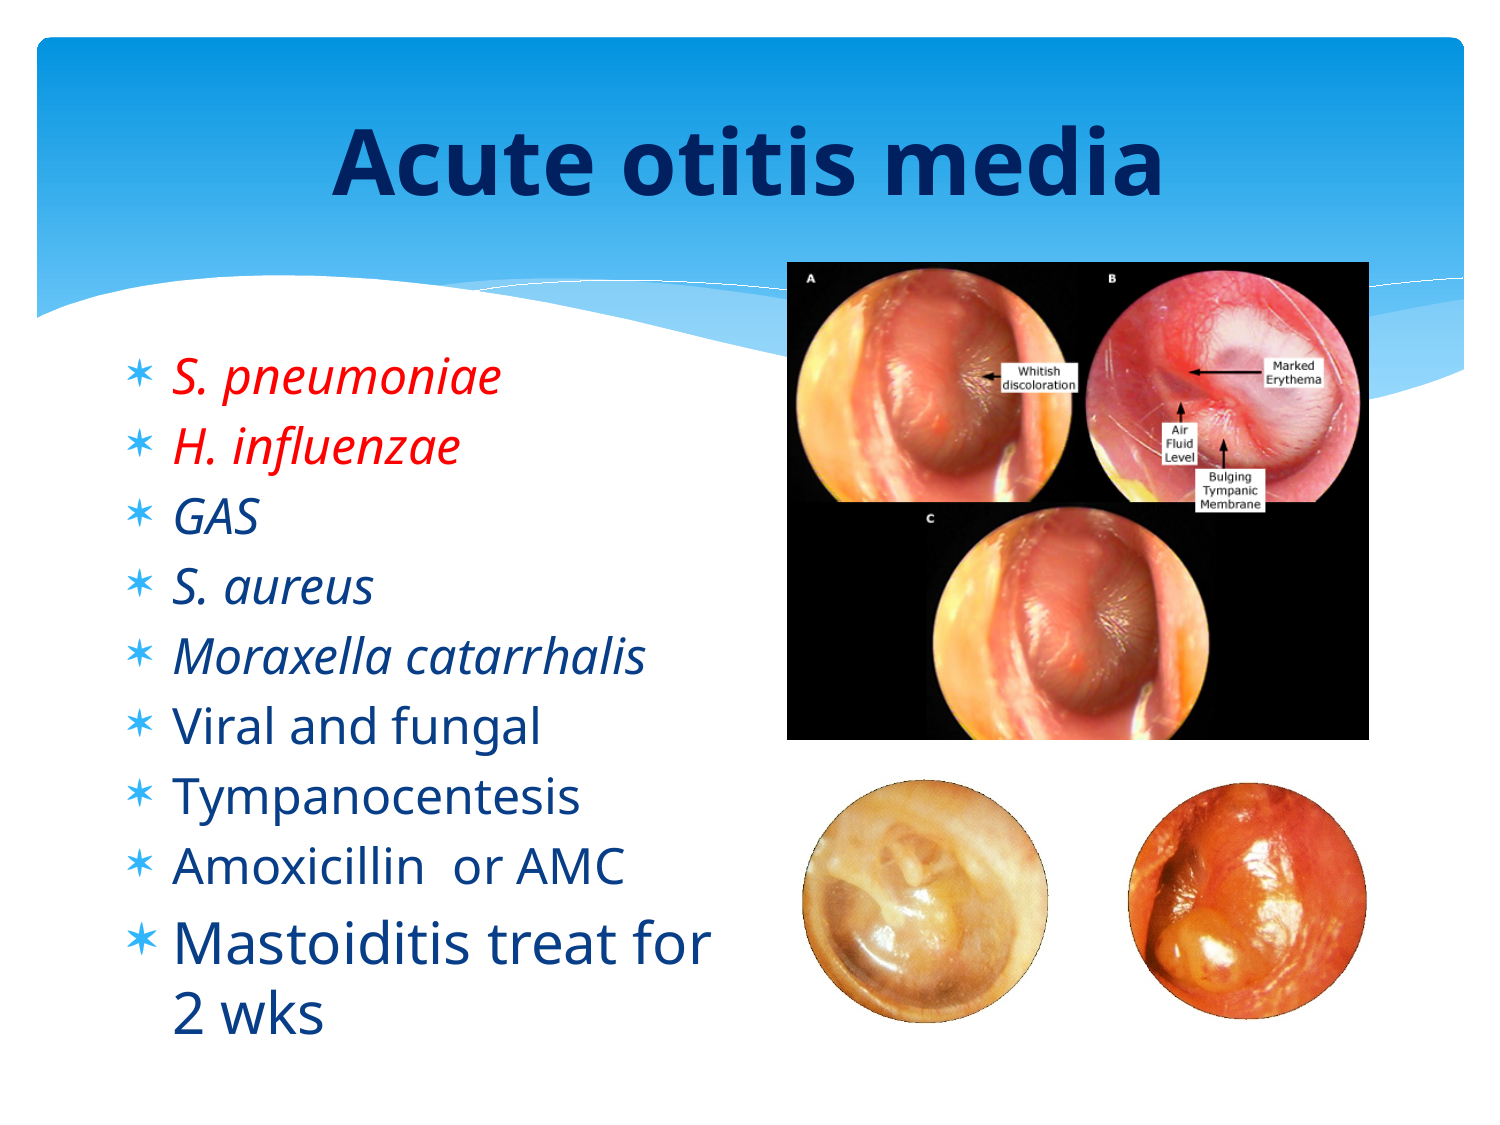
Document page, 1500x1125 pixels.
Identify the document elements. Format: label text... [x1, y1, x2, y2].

picture [787, 262, 1369, 741]
picture [1124, 779, 1369, 1021]
list S. pneumoniae H. influenzae GAS S. aureus Moraxella catarrhalis Viral and fungal Tympanocentesis Amoxicillin or AMC Mastoiditis treat for 2 wks [112, 336, 740, 903]
picture [800, 776, 1051, 1026]
title Acute otitis media [75, 55, 1425, 261]
